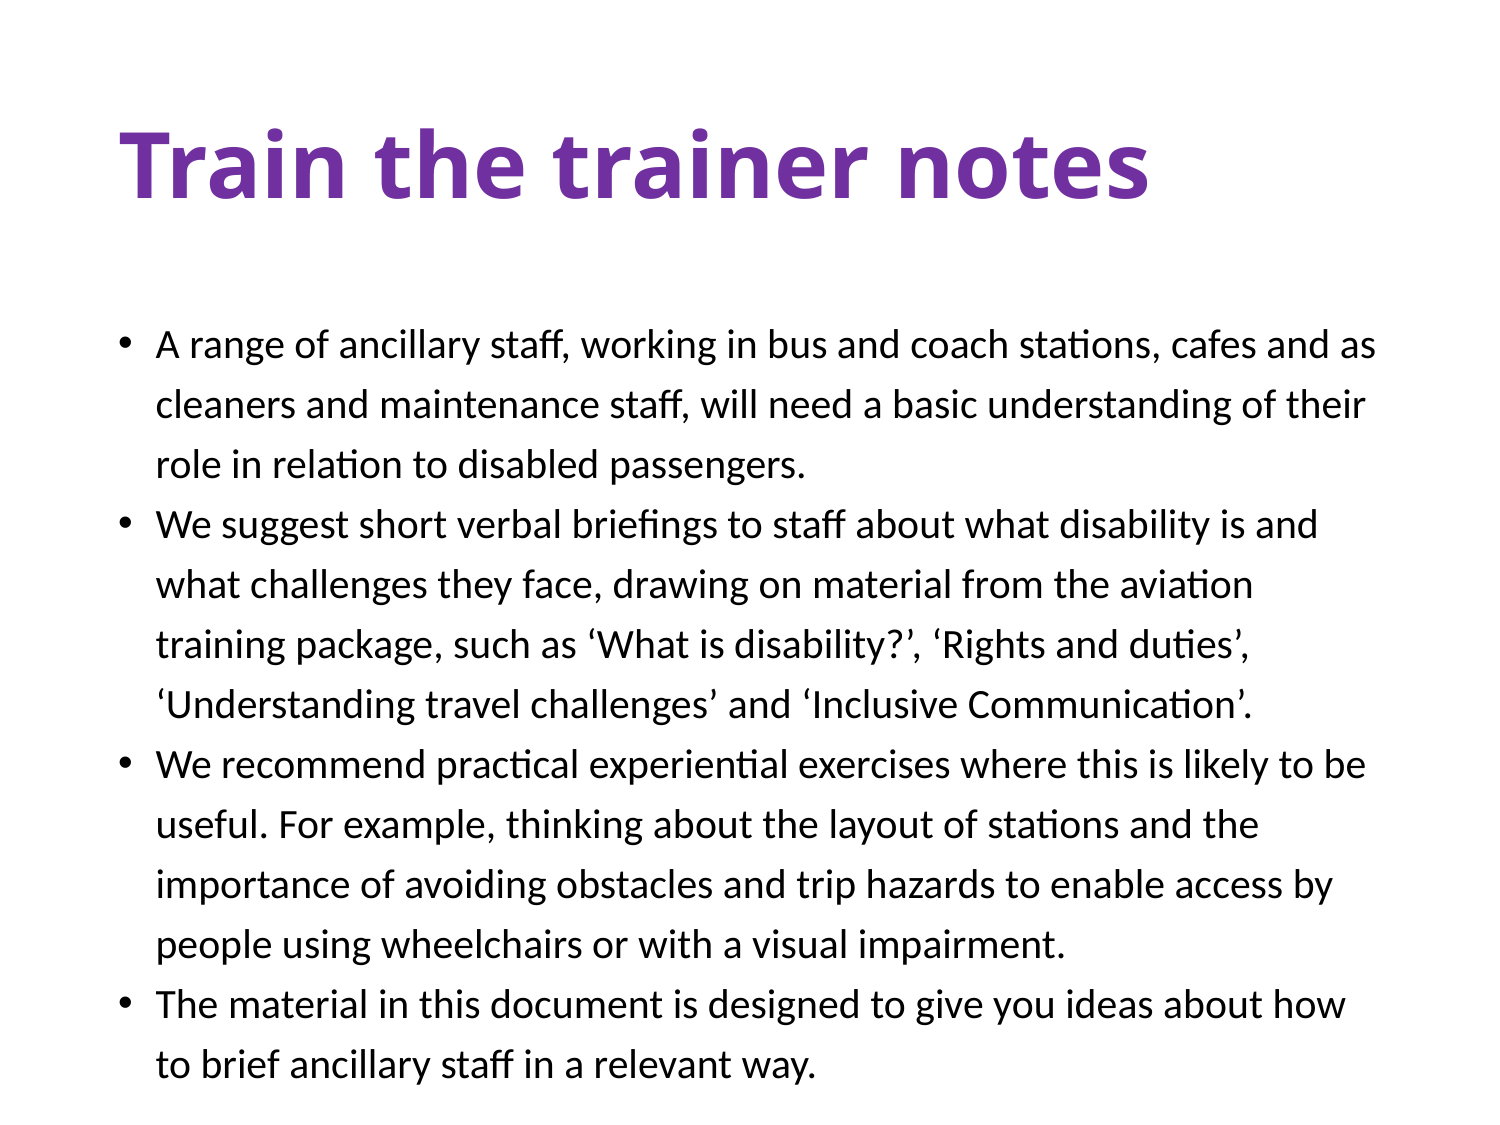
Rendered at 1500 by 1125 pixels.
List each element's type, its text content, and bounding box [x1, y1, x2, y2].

title Train the trainer notes [103, 59, 1397, 278]
list A range of ancillary staff, working in bus and coach stations, cafes and as cleaners and maintenance staff, will need a basic understanding of their role in relation to disabled passengers. We suggest short verbal briefings to staff about what disability is and what challenges they face, drawing on material from the aviation training package, such as ‘What is disability?’, ‘Rights and duties’, ‘Understanding travel challenges’ and ‘Inclusive Communication’. We recommend practical experiential exercises where this is likely to be useful. For example, thinking about the layout of stations and the importance of avoiding obstacles and trip hazards to enable access by people using wheelchairs or with a visual impairment. The material in this document is designed to give you ideas about how to brief ancillary staff in a relevant way. [103, 299, 1397, 1014]
